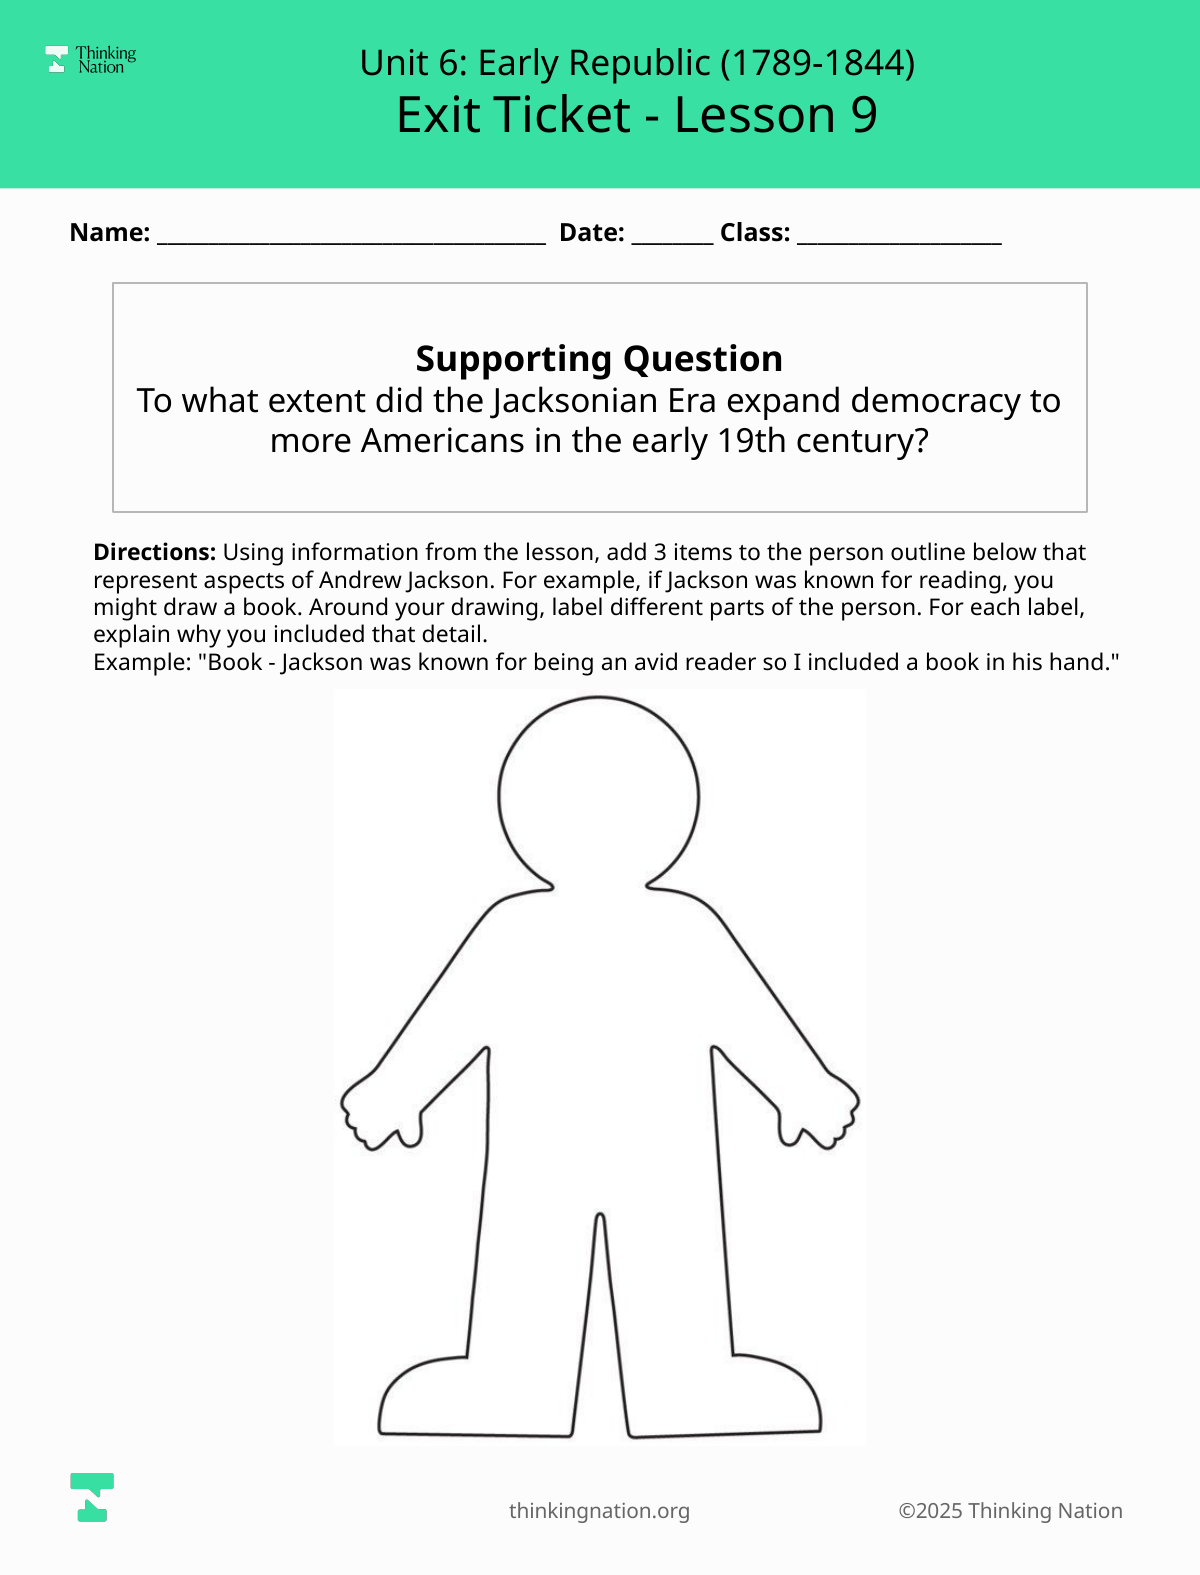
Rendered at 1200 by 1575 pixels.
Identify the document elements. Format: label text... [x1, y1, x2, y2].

text_box Directions: Using information from the lesson, add 3 items to the person outline below that represent aspects of Andrew Jackson. For example, if Jackson was known for reading, you might draw a book. Around your drawing, label different parts of the person. For each label, explain why you included that detail. Example: "Book - Jackson was known for being an avid reader so I included a book in his hand." [78, 523, 1139, 690]
picture [333, 689, 866, 1446]
picture [35, 37, 140, 82]
text_box Name: ______________________________________ Date: ________ Class: ____________________ [54, 201, 1200, 262]
text_box ©2025 Thinking Nation [854, 1483, 1139, 1532]
text_box Unit 6: Early Republic (1789-1844) Exit Ticket - Lesson 9 [0, 0, 1200, 189]
picture [58, 1463, 126, 1531]
text_box thinkingnation.org [457, 1483, 742, 1532]
text_box Supporting Question To what extent did the Jacksonian Era expand democracy to more Americans in the early 19th century? [112, 282, 1088, 513]
